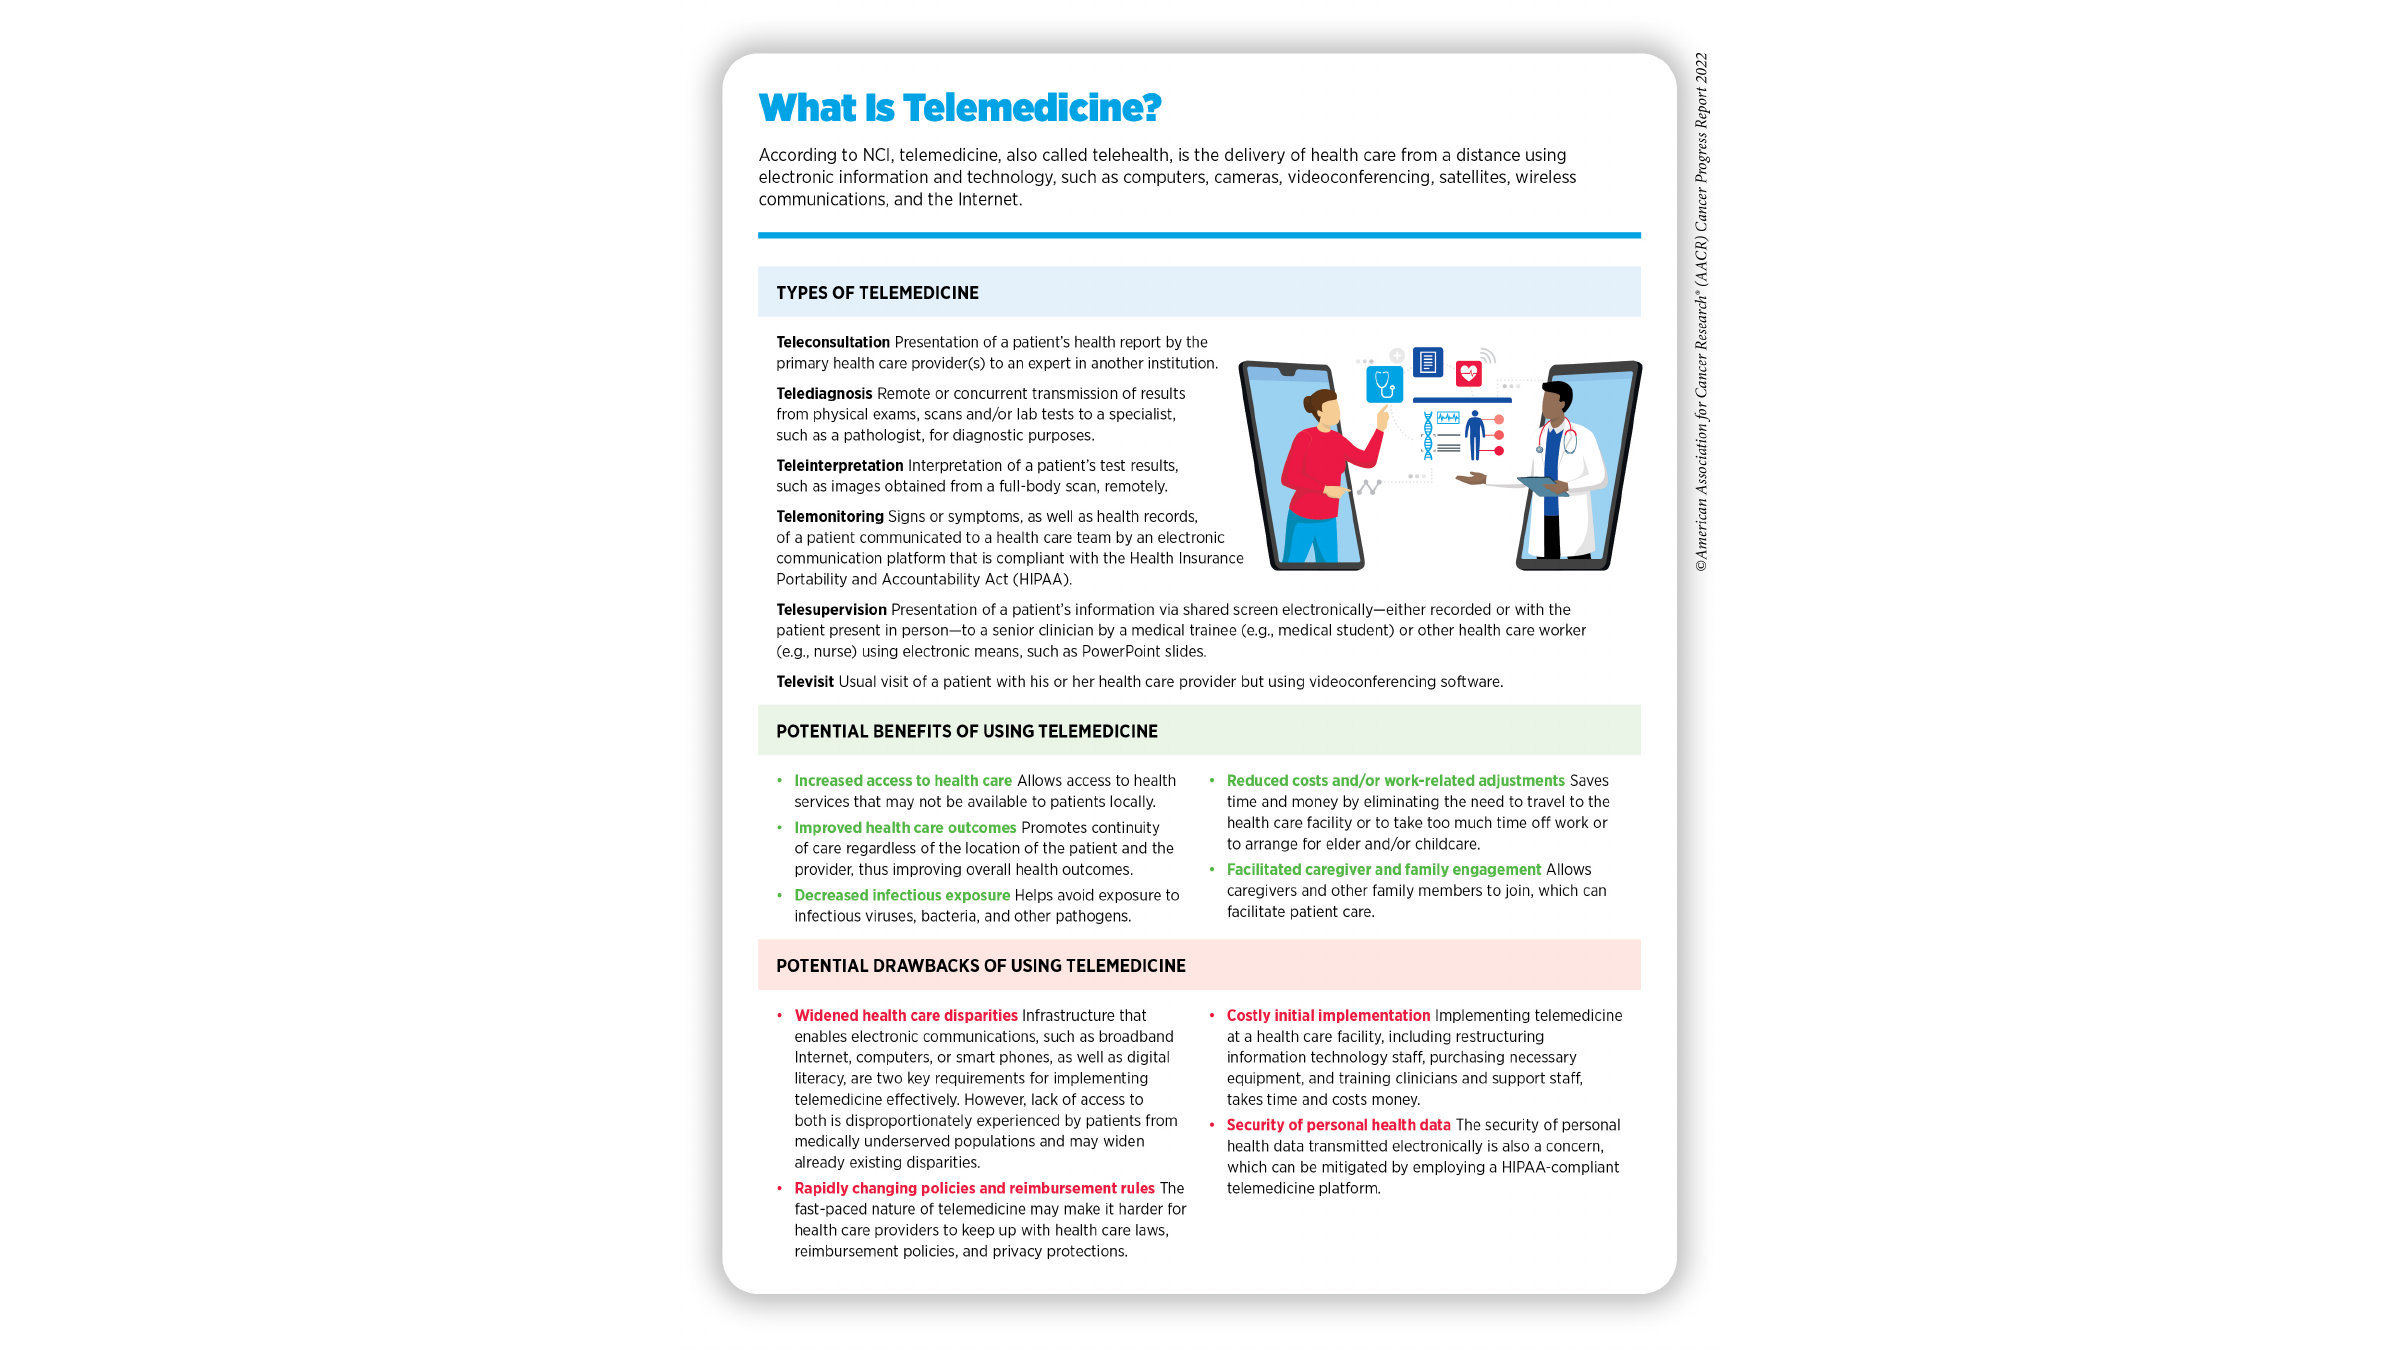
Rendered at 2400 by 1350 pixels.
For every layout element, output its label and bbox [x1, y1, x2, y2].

picture [668, 0, 1731, 1350]
